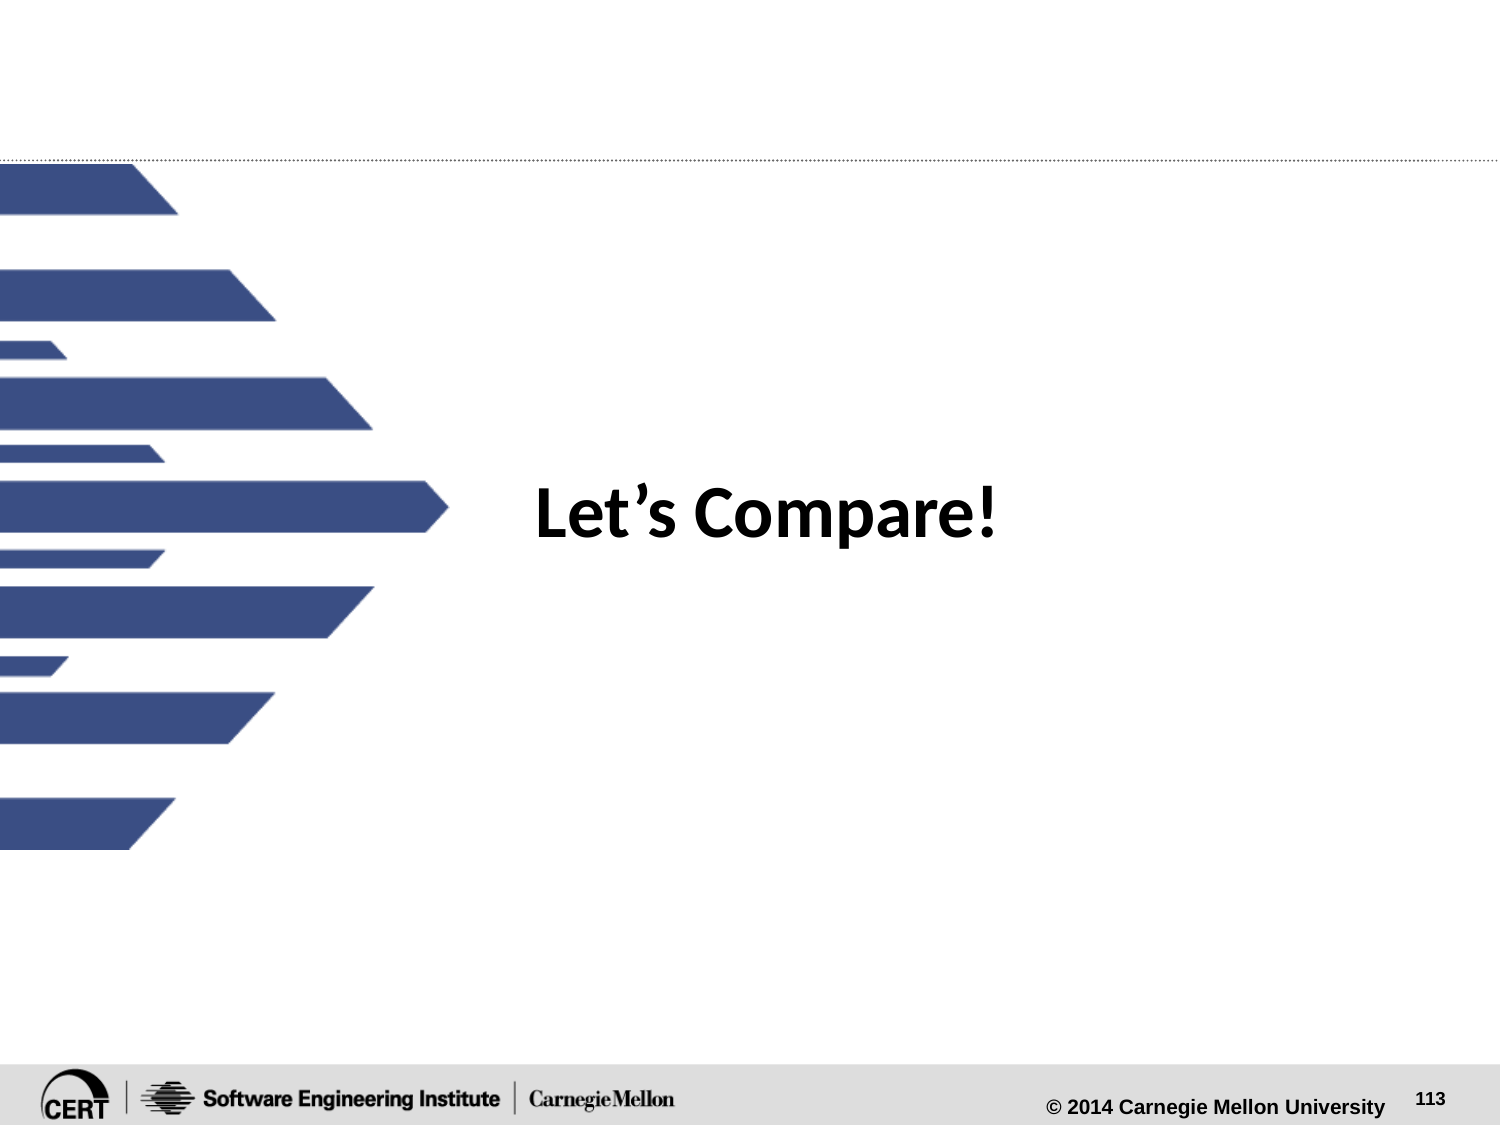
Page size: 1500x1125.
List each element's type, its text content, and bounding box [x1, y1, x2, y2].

picture [0, 164, 450, 851]
picture [24, 1065, 688, 1125]
text_box Let’s Compare! [520, 348, 1471, 666]
